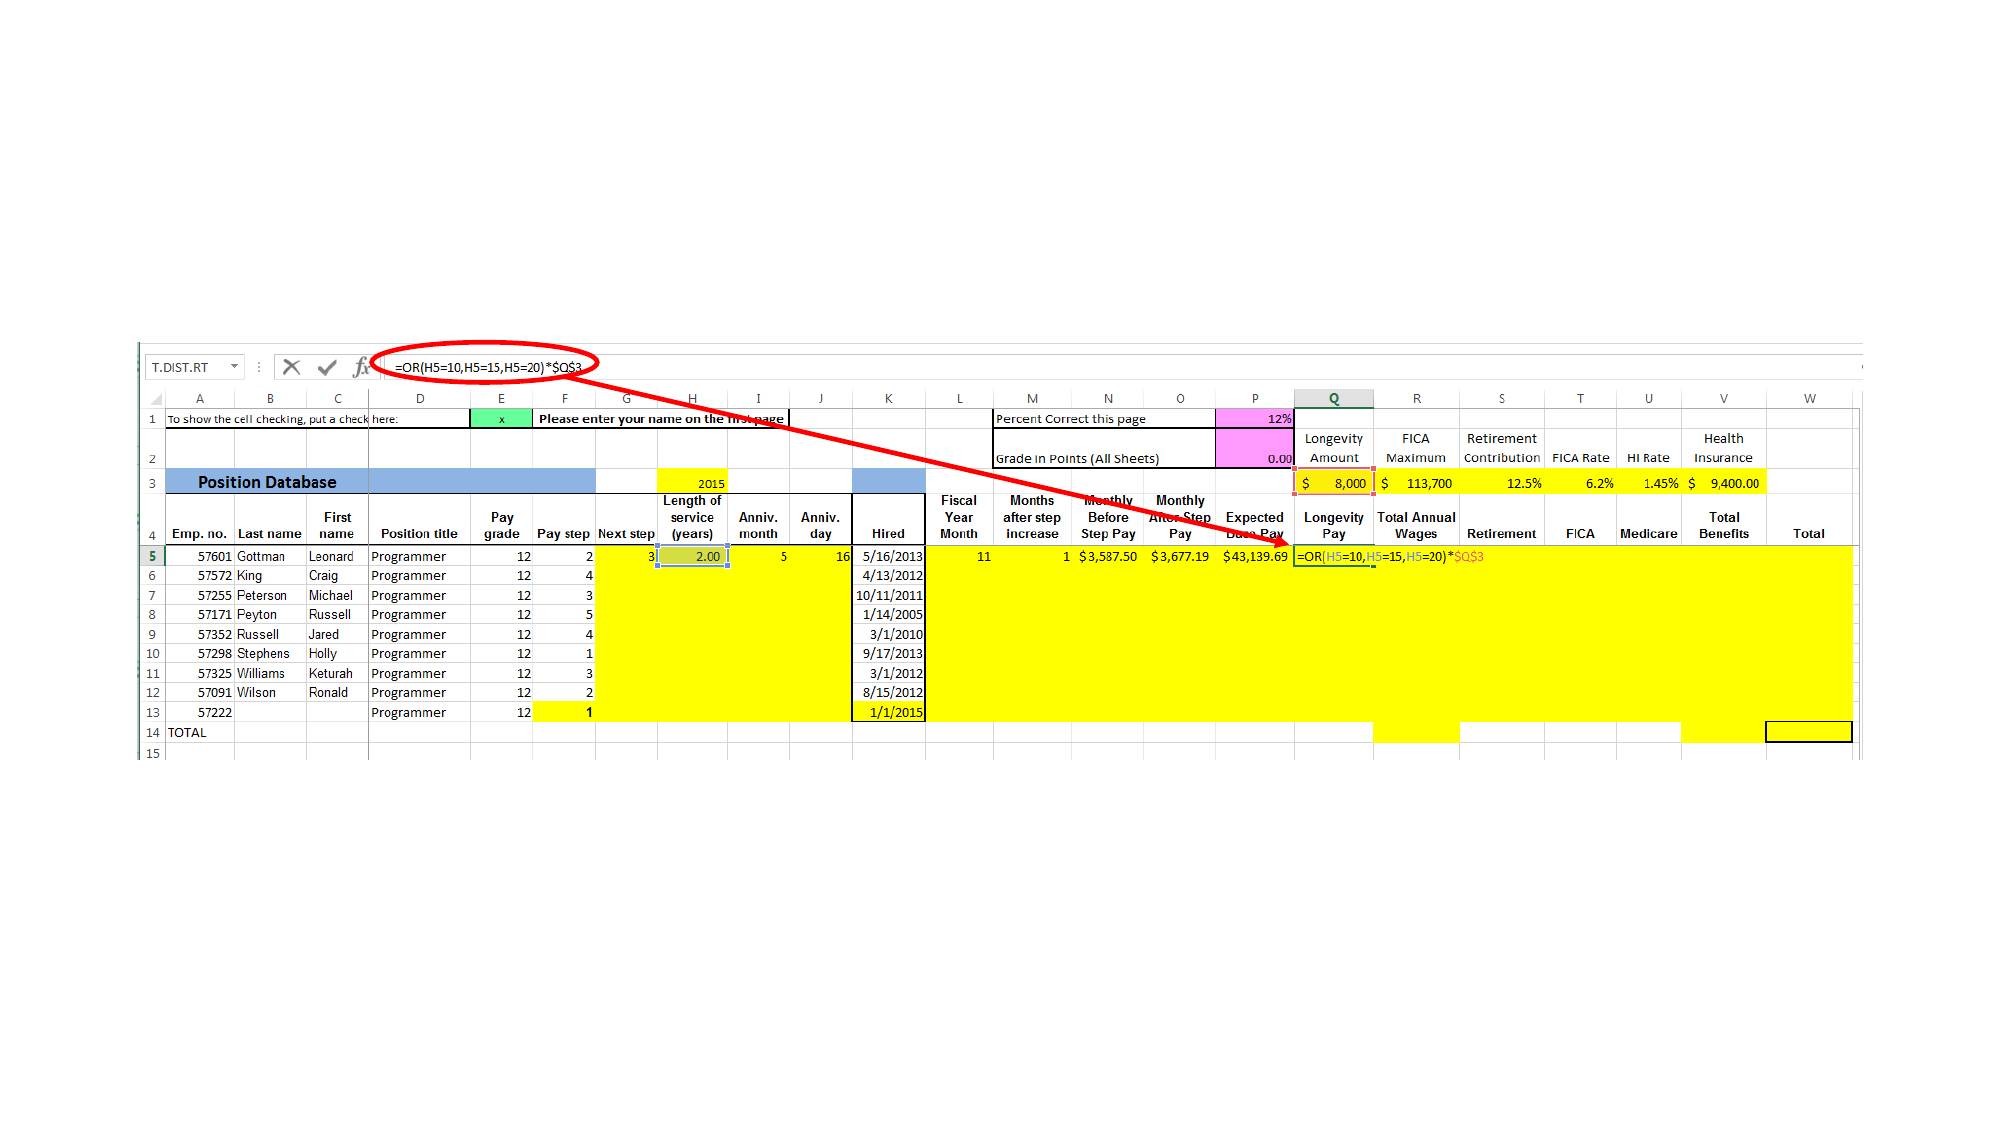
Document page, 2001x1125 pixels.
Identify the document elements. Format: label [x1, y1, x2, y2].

text_box [564, 376, 1290, 545]
list [137, 342, 1863, 760]
